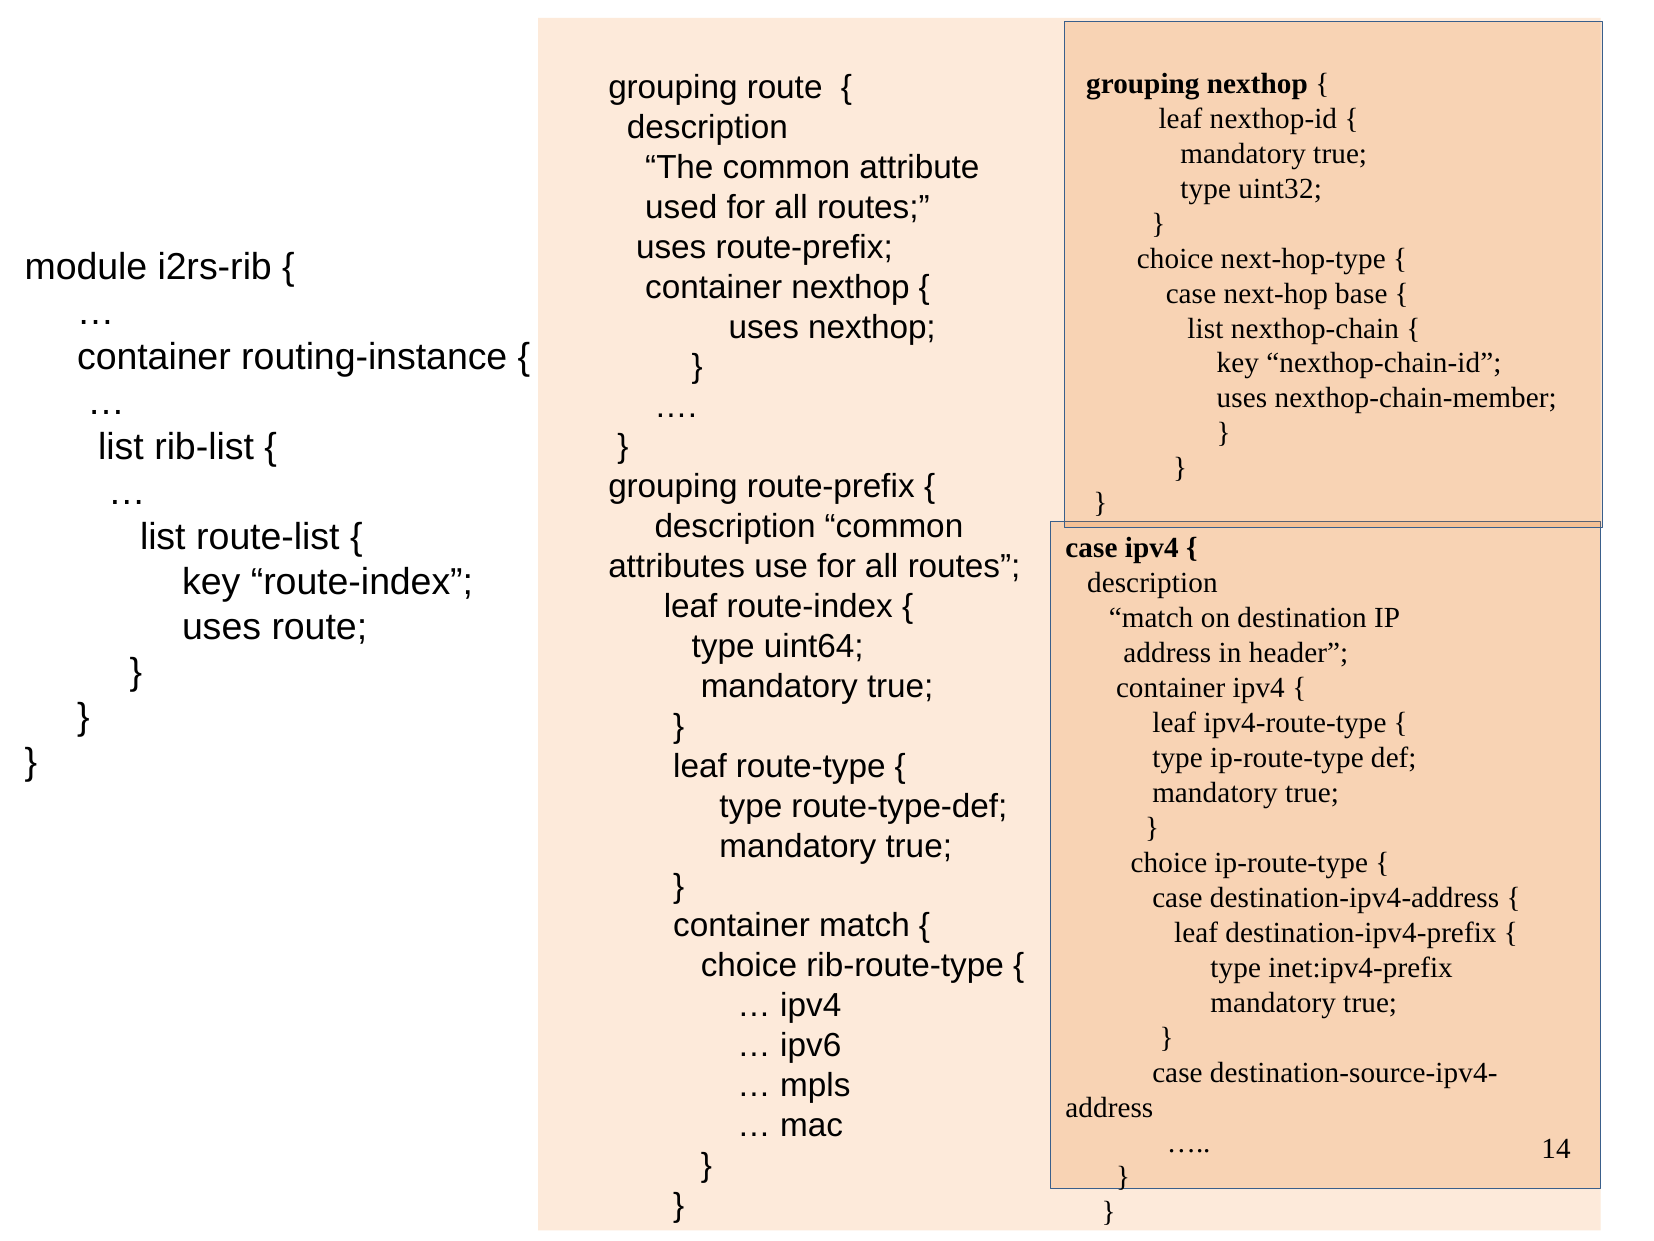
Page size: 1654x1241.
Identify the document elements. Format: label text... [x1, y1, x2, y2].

slide_number 14 [1489, 1129, 1571, 1216]
text_box grouping route { description “The common attribute used for all routes;” uses route-prefix; container nexthop { uses nexthop; } …. } grouping route-prefix { description “common attributes use for all routes”; leaf route-index { type uint64; mandatory true; } leaf route-type { type route-type-def; mandatory true; } container match { choice rib-route-type { … ipv4 … ipv6 … mpls … mac } } [538, 17, 1601, 1231]
text_box module i2rs-rib { … container routing-instance { … list rib-list { … list route-list { key “route-index”; uses route; } } } [9, 234, 545, 835]
text_box grouping nexthop { leaf nexthop-id { mandatory true; type uint32; } choice next-hop-type { case next-hop base { list nexthop-chain { key “nexthop-chain-id”; uses nexthop-chain-member; } } } [1062, 20, 1605, 530]
text_box case ipv4 { description “match on destination IP address in header”; container ipv4 { leaf ipv4-route-type { type ip-route-type def; mandatory true; } choice ip-route-type { case destination-ipv4-address { leaf destination-ipv4-prefix { type inet:ipv4-prefix mandatory true; } case destination-source-ipv4-address ….. } } [1048, 519, 1603, 1190]
